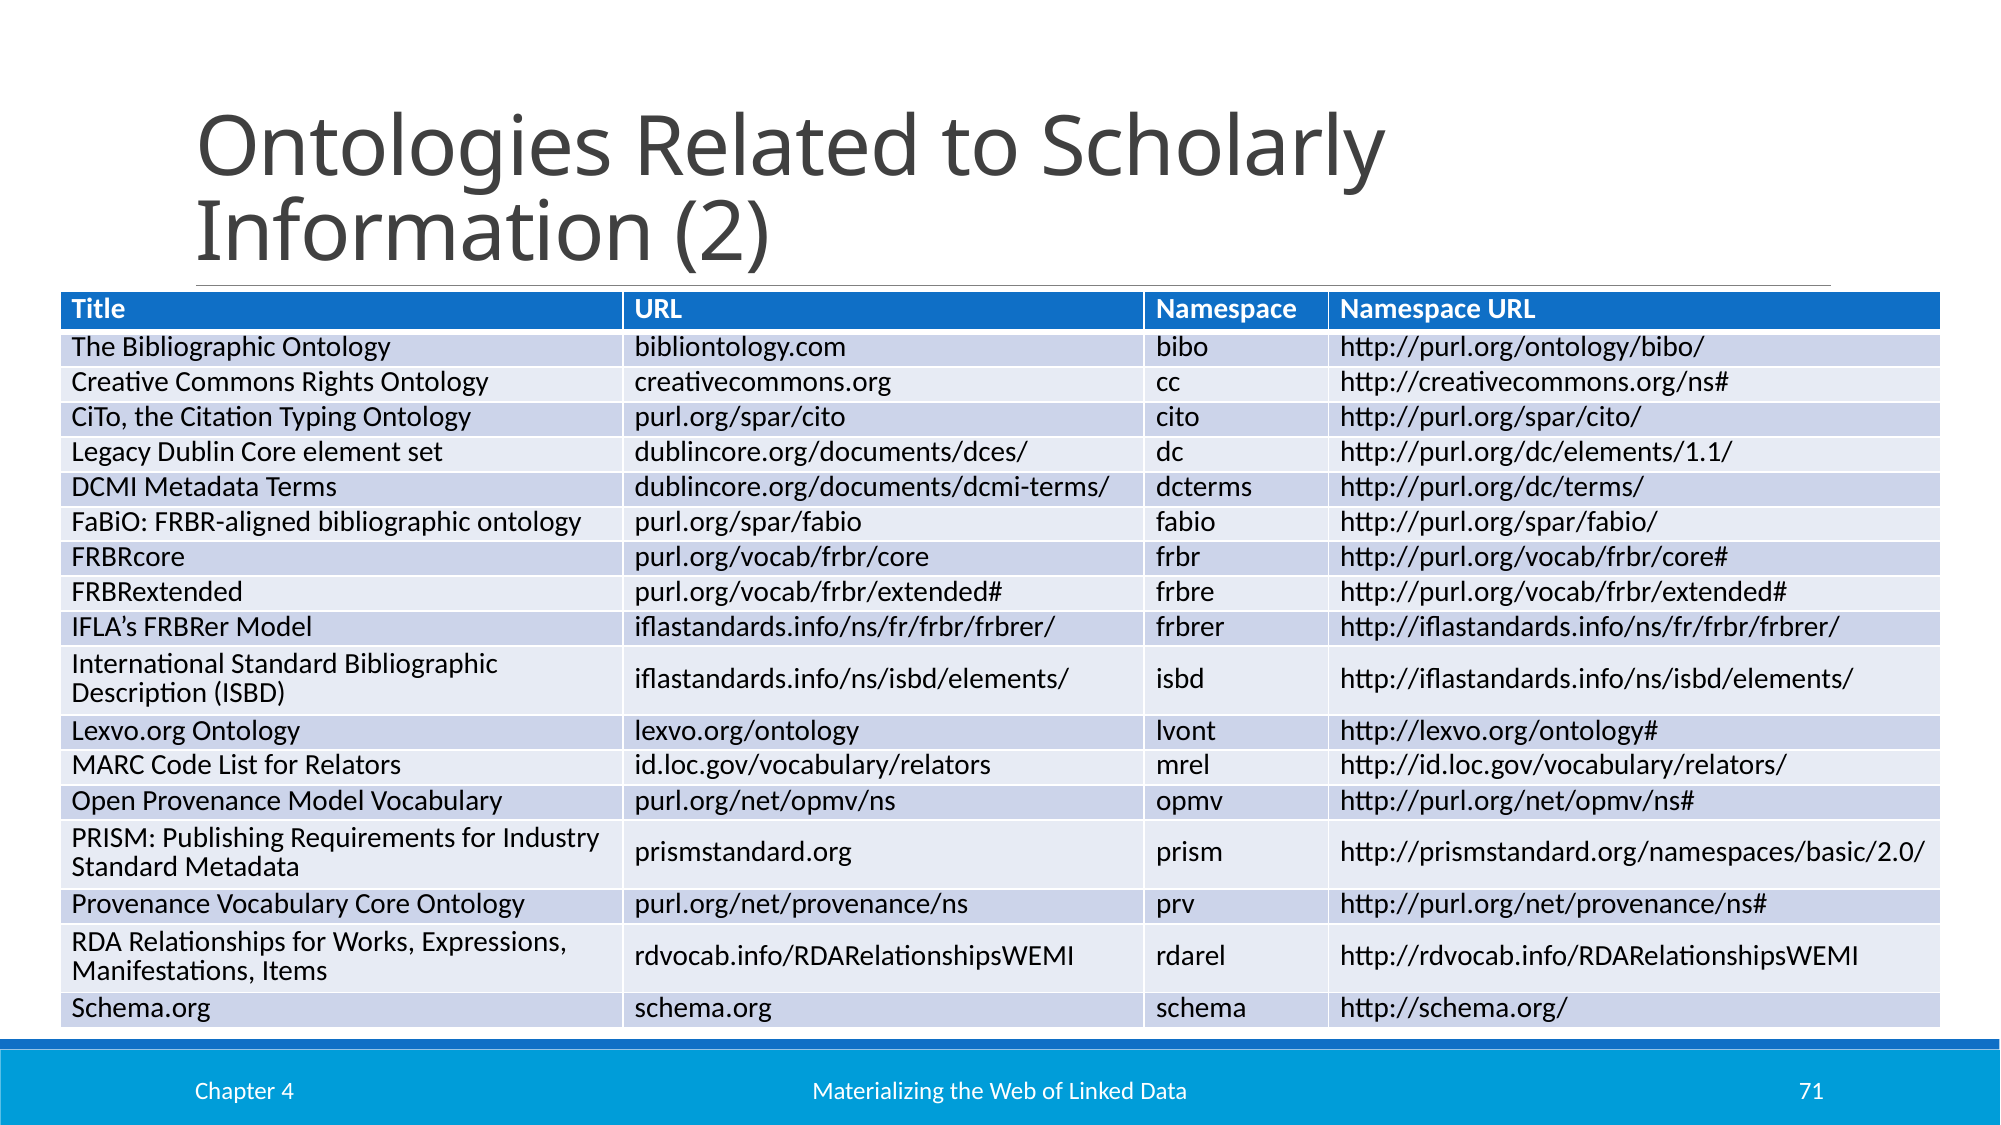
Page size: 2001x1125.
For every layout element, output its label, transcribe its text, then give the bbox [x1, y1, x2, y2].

table_cell FRBRcore [61, 542, 622, 575]
footer Materializing the Web of Linked Data [604, 1059, 1396, 1120]
table_cell isbd [1145, 647, 1328, 714]
table_cell mrel [1145, 751, 1328, 784]
table_cell iflastandards.info/ns/fr/frbr/frbrer/ [624, 612, 1143, 645]
table_cell CiTo, the Citation Typing Ontology [61, 403, 622, 436]
table_cell http://id.loc.gov/vocabulary/relators/ [1329, 751, 1940, 784]
table_cell The Bibliographic Ontology [61, 335, 622, 366]
table_cell dublincore.org/documents/dces/ [624, 438, 1143, 471]
table_cell purl.org/vocab/frbr/core [624, 542, 1143, 575]
table_cell frbr [1145, 542, 1328, 575]
table_cell frbre [1145, 577, 1328, 610]
table_cell http://purl.org/ontology/bibo/ [1329, 335, 1940, 366]
table_cell http://prismstandard.org/namespaces/basic/2.0/ [1329, 821, 1940, 888]
table_cell http://rdvocab.info/RDARelationshipsWEMI [1329, 925, 1940, 992]
table_cell Open Provenance Model Vocabulary [61, 786, 622, 819]
table_cell rdvocab.info/RDARelationshipsWEMI [624, 925, 1143, 992]
table_cell Lexvo.org Ontology [61, 716, 622, 749]
table_cell http://purl.org/vocab/frbr/extended# [1329, 577, 1940, 610]
table_cell http://purl.org/dc/elements/1.1/ [1329, 438, 1940, 471]
table_cell http://purl.org/spar/cito/ [1329, 403, 1940, 436]
table_cell http://schema.org/ [1329, 993, 1940, 1027]
table_cell http://purl.org/dc/terms/ [1329, 473, 1940, 506]
table_header Namespace [1145, 292, 1328, 329]
table_cell creativecommons.org [624, 368, 1143, 401]
table_cell lexvo.org/ontology [624, 716, 1143, 749]
table_cell http://purl.org/spar/fabio/ [1329, 508, 1940, 540]
table_cell International Standard Bibliographic Description (ISBD) [61, 647, 622, 714]
table_cell purl.org/spar/cito [624, 403, 1143, 436]
table_cell purl.org/vocab/frbr/extended# [624, 577, 1143, 610]
title Ontologies Related to Scholarly Information (2) [180, 47, 1830, 285]
table_cell FaBiO: FRBR-aligned bibliographic ontology [61, 508, 622, 540]
table_cell http://creativecommons.org/ns# [1329, 368, 1940, 401]
table_cell bibo [1145, 335, 1328, 366]
table_cell opmv [1145, 786, 1328, 819]
table_cell rdarel [1145, 925, 1328, 992]
table_cell DCMI Metadata Terms [61, 473, 622, 506]
table_cell http://purl.org/net/opmv/ns# [1329, 786, 1940, 819]
table_cell purl.org/net/opmv/ns [624, 786, 1143, 819]
table_cell MARC Code List for Relators [61, 751, 622, 784]
table_cell prism [1145, 821, 1328, 888]
table_cell purl.org/net/provenance/ns [624, 890, 1143, 923]
table_header Title [61, 292, 622, 329]
table_cell FRBRextended [61, 577, 622, 610]
table_cell dublincore.org/documents/dcmi-terms/ [624, 473, 1143, 506]
table_cell dcterms [1145, 473, 1328, 506]
table_cell http://lexvo.org/ontology# [1329, 716, 1940, 749]
table_cell schema [1145, 993, 1328, 1027]
table_cell bibliontology.com [624, 335, 1143, 366]
table_cell RDA Relationships for Works, Expressions, Manifestations, Items [61, 925, 622, 992]
table_header URL [624, 292, 1143, 329]
table_cell Creative Commons Rights Ontology [61, 368, 622, 401]
table_cell IFLA’s FRBRer Model [61, 612, 622, 645]
table_cell Schema.org [61, 993, 622, 1027]
table_cell prv [1145, 890, 1328, 923]
table_cell fabio [1145, 508, 1328, 540]
table_cell PRISM: Publishing Requirements for Industry Standard Metadata [61, 821, 622, 888]
slide_number 71 [1624, 1059, 1840, 1120]
table_cell cito [1145, 403, 1328, 436]
table_cell frbrer [1145, 612, 1328, 645]
table_cell prismstandard.org [624, 821, 1143, 888]
table_cell lvont [1145, 716, 1328, 749]
table_cell http://iflastandards.info/ns/isbd/elements/ [1329, 647, 1940, 714]
table_cell id.loc.gov/vocabulary/relators [624, 751, 1143, 784]
table_cell schema.org [624, 993, 1143, 1027]
table_cell purl.org/spar/fabio [624, 508, 1143, 540]
table_cell dc [1145, 438, 1328, 471]
table_cell http://iflastandards.info/ns/fr/frbr/frbrer/ [1329, 612, 1940, 645]
table_cell Legacy Dublin Core element set [61, 438, 622, 471]
table_cell iflastandards.info/ns/isbd/elements/ [624, 647, 1143, 714]
table_cell cc [1145, 368, 1328, 401]
slide_number Chapter 4 [180, 1059, 586, 1120]
table_header Namespace URL [1329, 292, 1940, 329]
table_cell http://purl.org/vocab/frbr/core# [1329, 542, 1940, 575]
table_cell http://purl.org/net/provenance/ns# [1329, 890, 1940, 923]
table_cell Provenance Vocabulary Core Ontology [61, 890, 622, 923]
